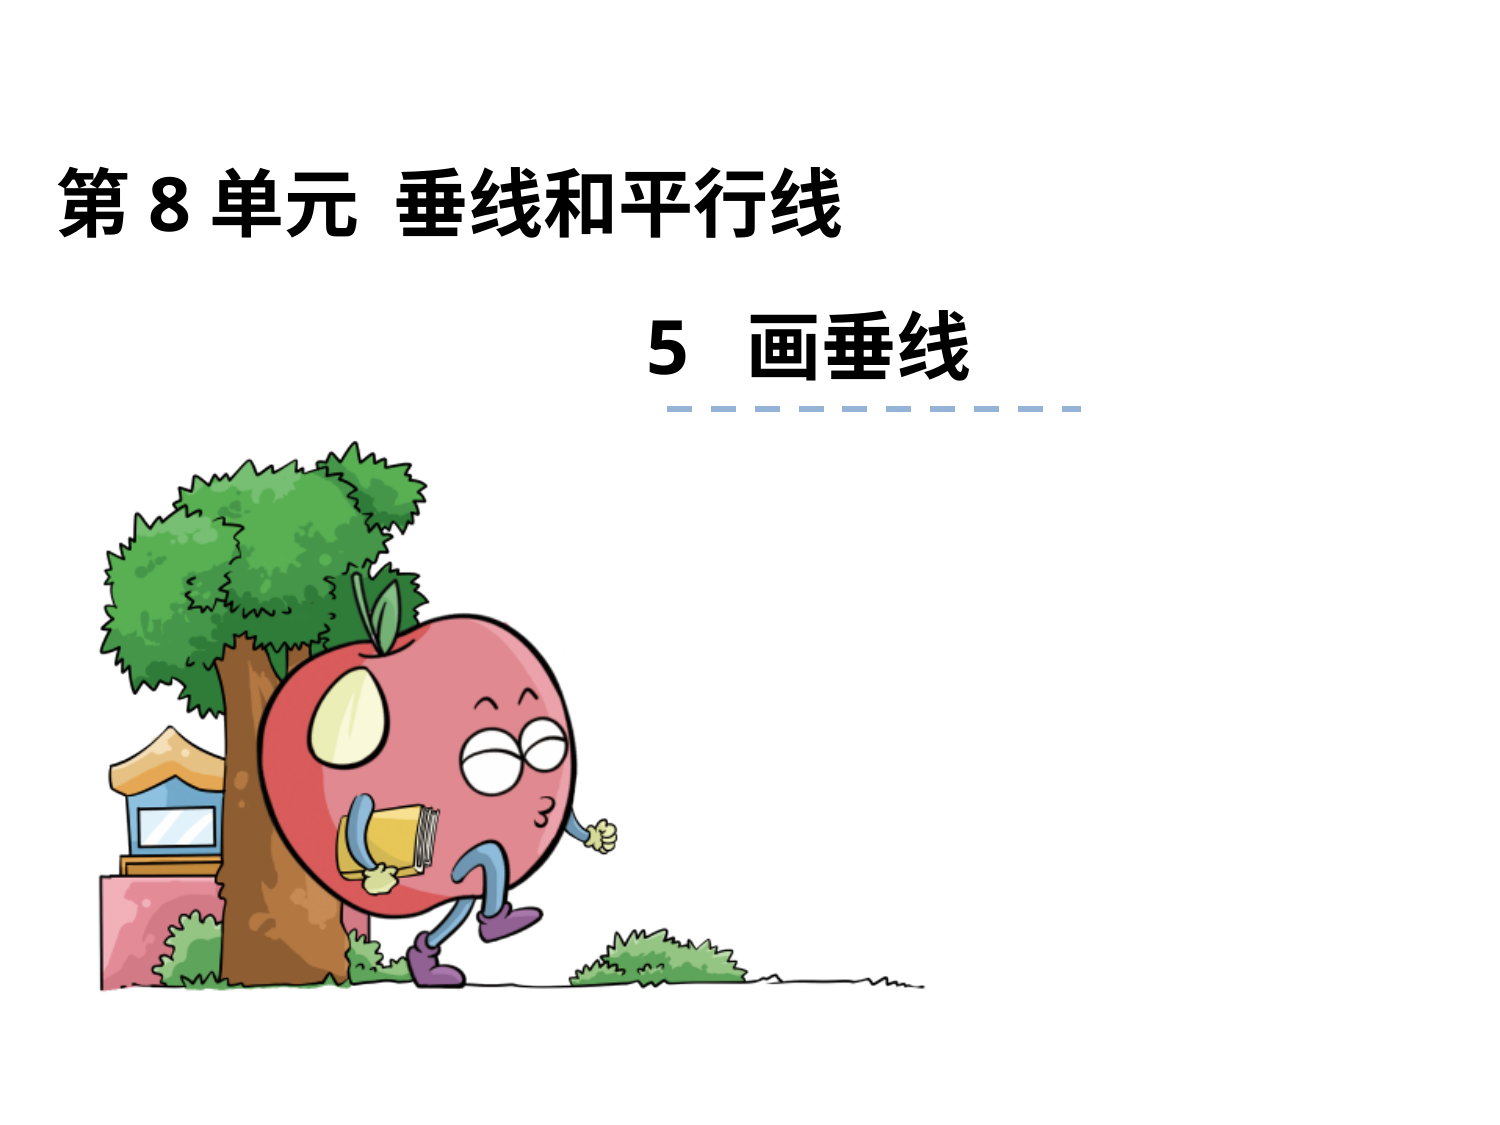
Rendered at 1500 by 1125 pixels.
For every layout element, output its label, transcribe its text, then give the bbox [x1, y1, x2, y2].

text_box 第8单元 垂线和平行线 [41, 148, 1187, 254]
picture [88, 432, 937, 1011]
text_box 5 画垂线 [631, 291, 1081, 397]
